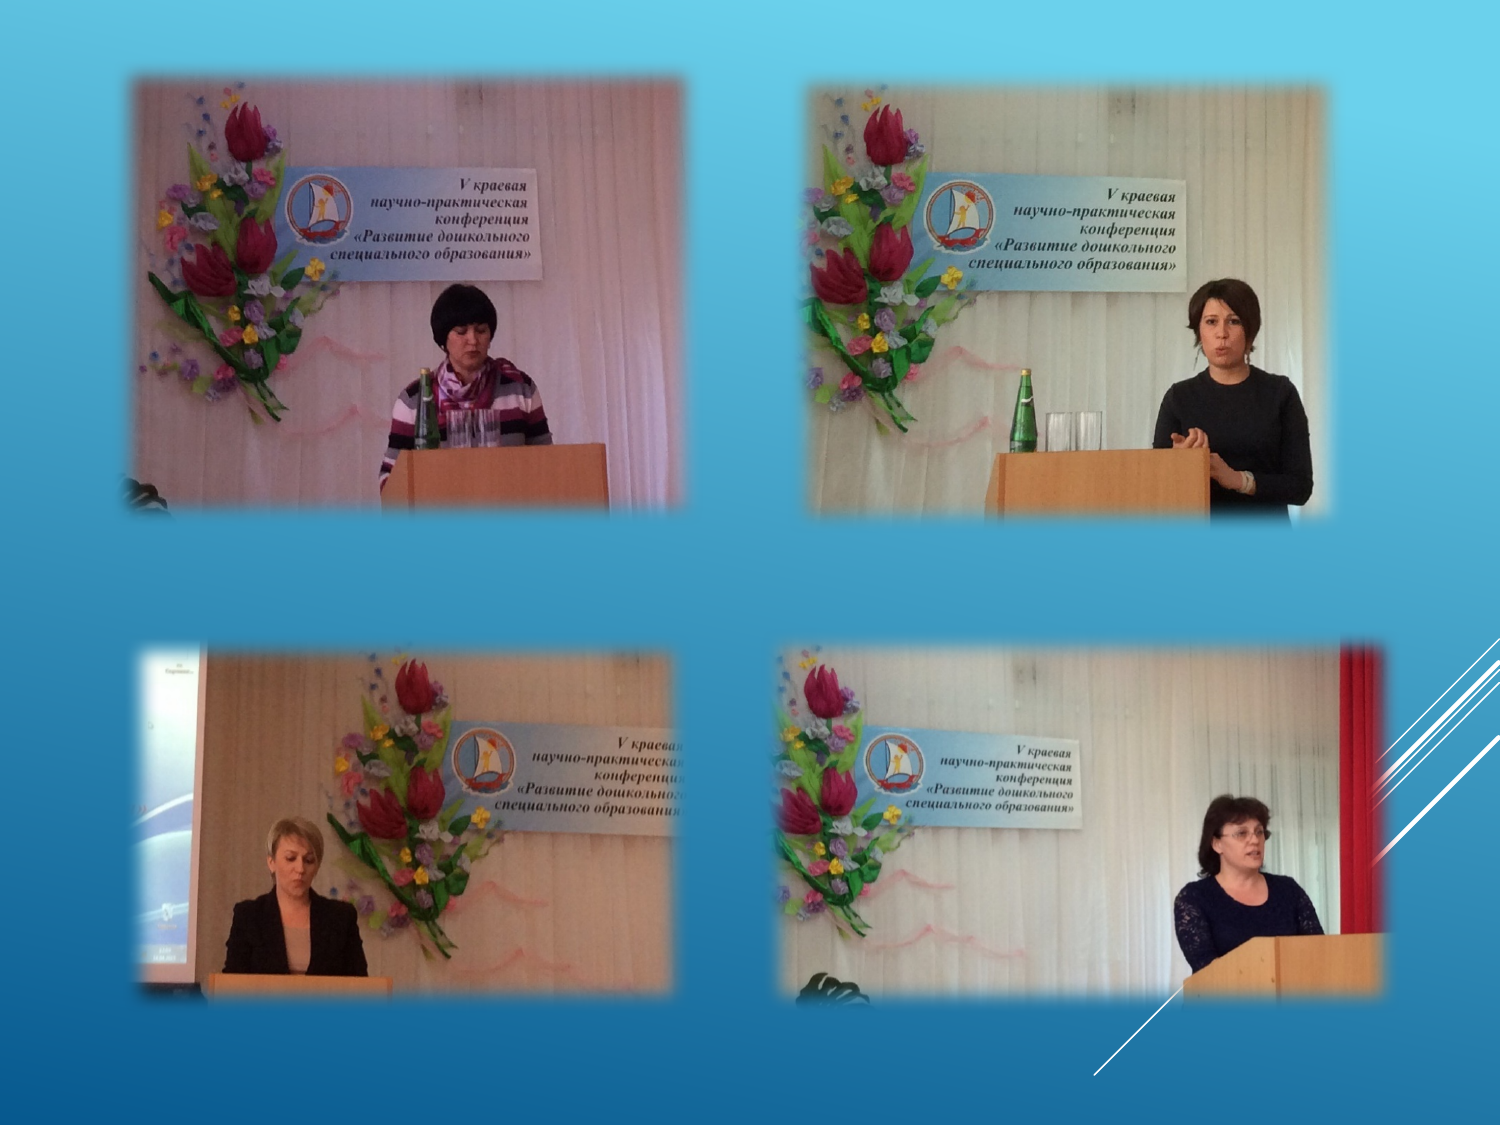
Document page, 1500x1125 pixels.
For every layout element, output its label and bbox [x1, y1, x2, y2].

picture [788, 65, 1346, 534]
picture [123, 633, 692, 1014]
picture [761, 627, 1400, 1014]
list [111, 57, 703, 527]
